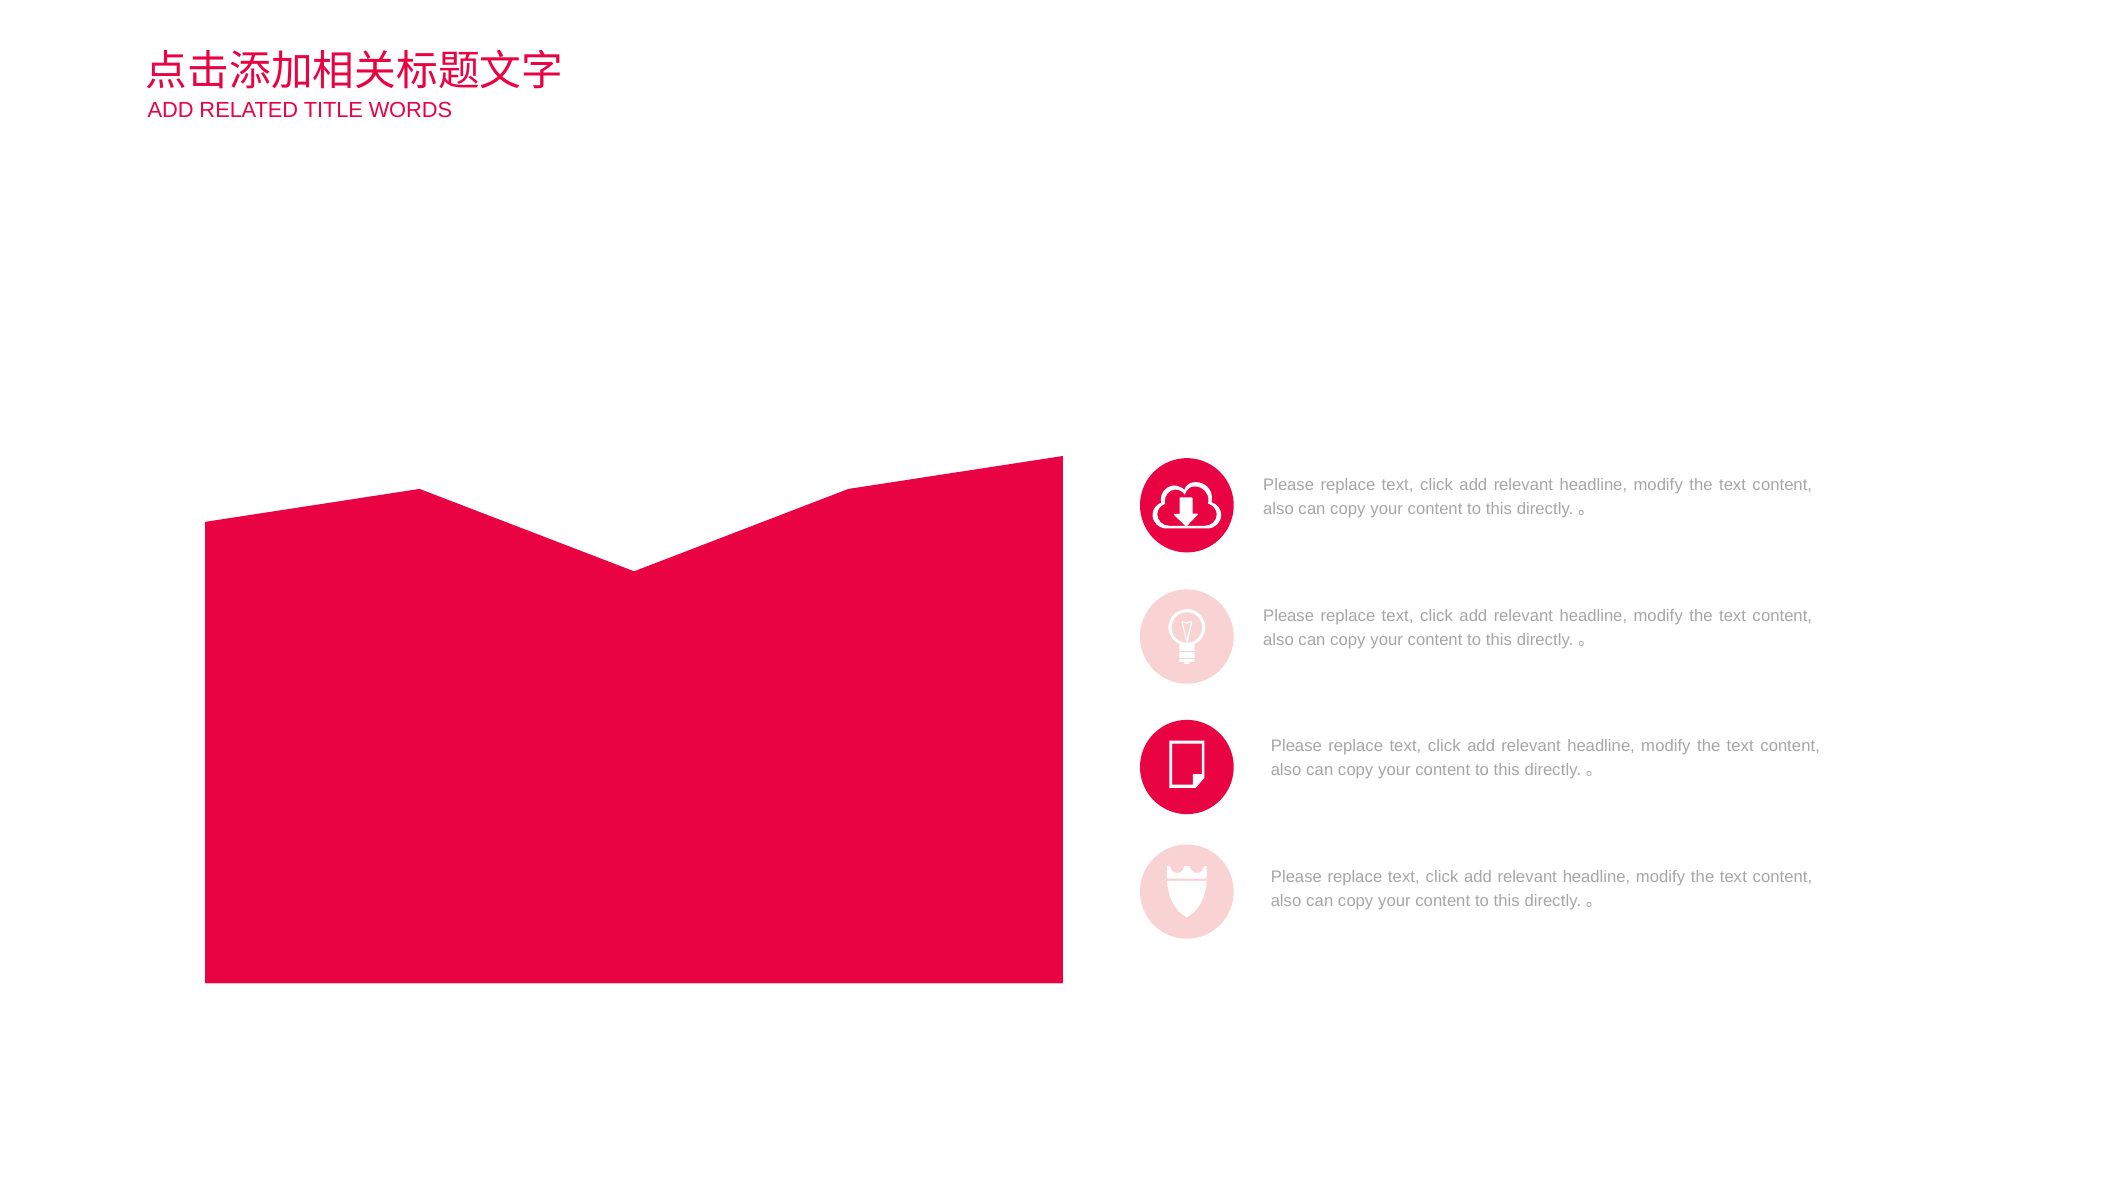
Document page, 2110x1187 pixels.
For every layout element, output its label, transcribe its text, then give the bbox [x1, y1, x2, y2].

text_box 点击添加相关标题文字 [145, 43, 564, 95]
text_box [1138, 588, 1235, 685]
text_box Please replace text, click add relevant headline, modify the text content, also can copy your content to this directly.。 [1255, 466, 1822, 522]
text_box Please replace text, click add relevant headline, modify the text content, also can copy your content to this directly.。 [1262, 727, 1829, 783]
text_box ADD RELATED TITLE WORDS [147, 96, 453, 123]
text_box [1138, 718, 1235, 816]
text_box [1138, 843, 1235, 940]
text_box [1167, 865, 1207, 918]
chart [187, 394, 1081, 996]
text_box Please replace text, click add relevant headline, modify the text content, also can copy your content to this directly.。 [1255, 596, 1822, 653]
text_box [1168, 609, 1206, 664]
text_box [1169, 740, 1205, 788]
text_box [1138, 457, 1235, 554]
text_box [1152, 482, 1222, 529]
text_box Please replace text, click add relevant headline, modify the text content, also can copy your content to this directly.。 [1262, 857, 1822, 914]
